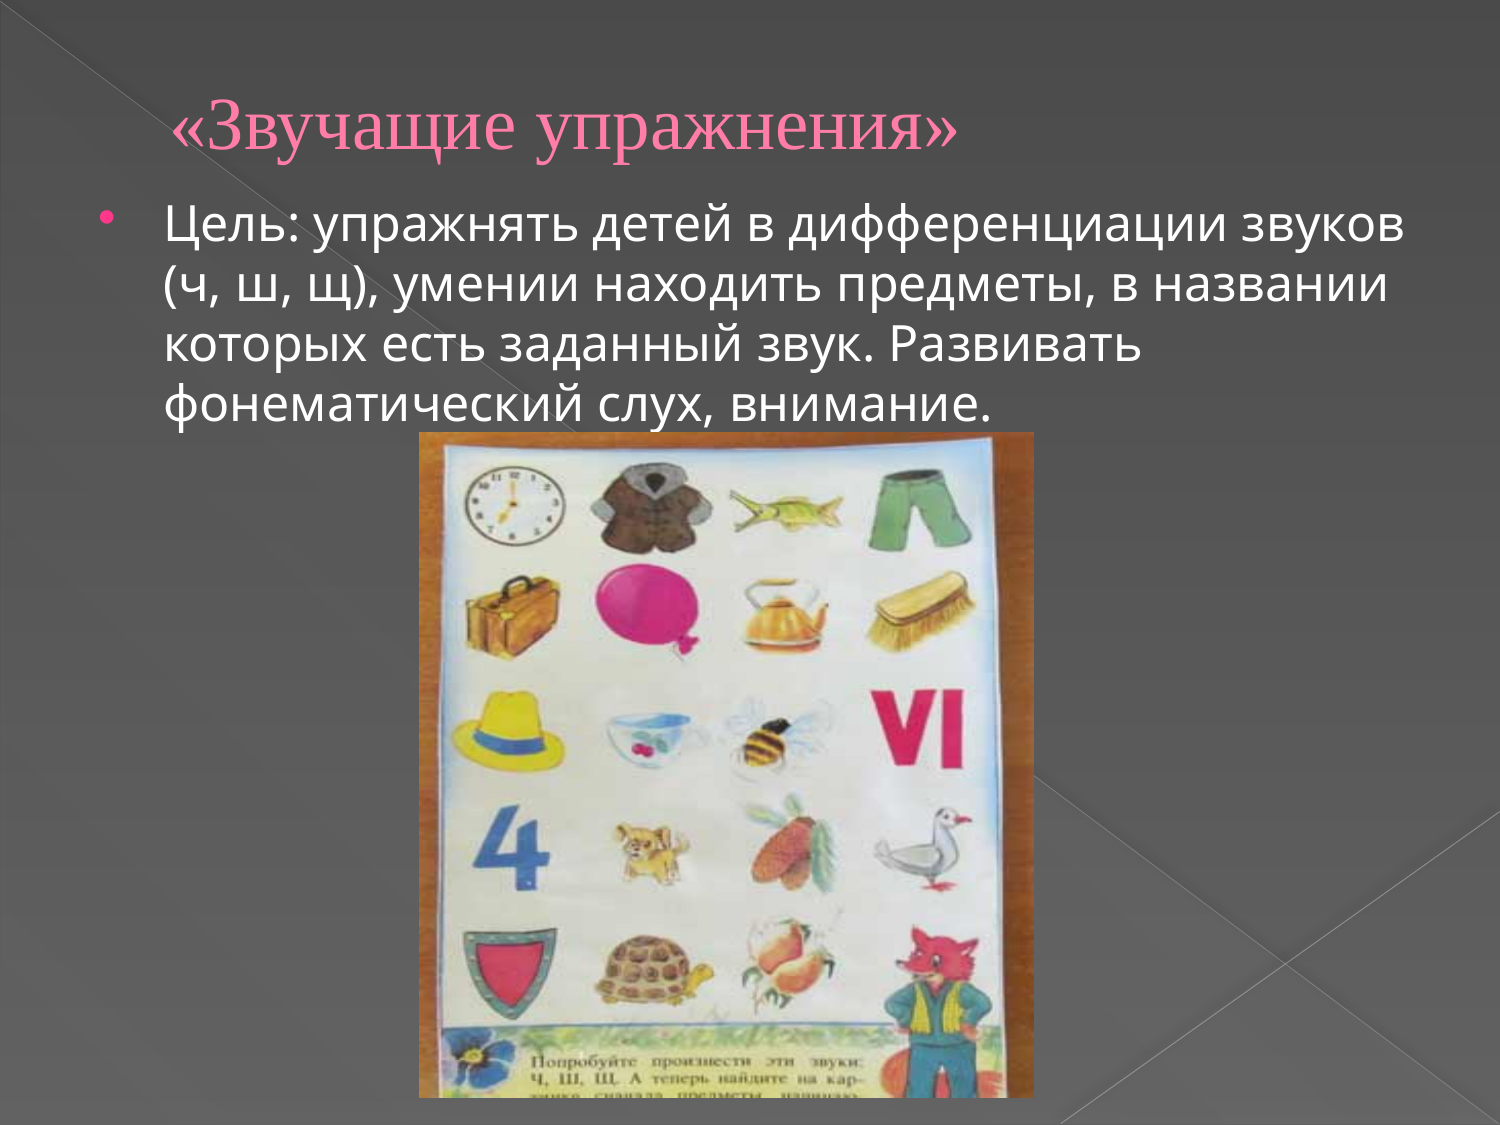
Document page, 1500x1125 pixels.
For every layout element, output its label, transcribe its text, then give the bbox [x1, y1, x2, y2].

list Цель: упражнять детей в дифференциации звуков (ч, ш, щ), умении находить предметы, в названии которых есть заданный звук. Развивать фонематический слух, внимание. [75, 184, 1425, 1059]
picture [418, 432, 1034, 1099]
title «Звучащие упражнения» [75, 43, 1425, 184]
